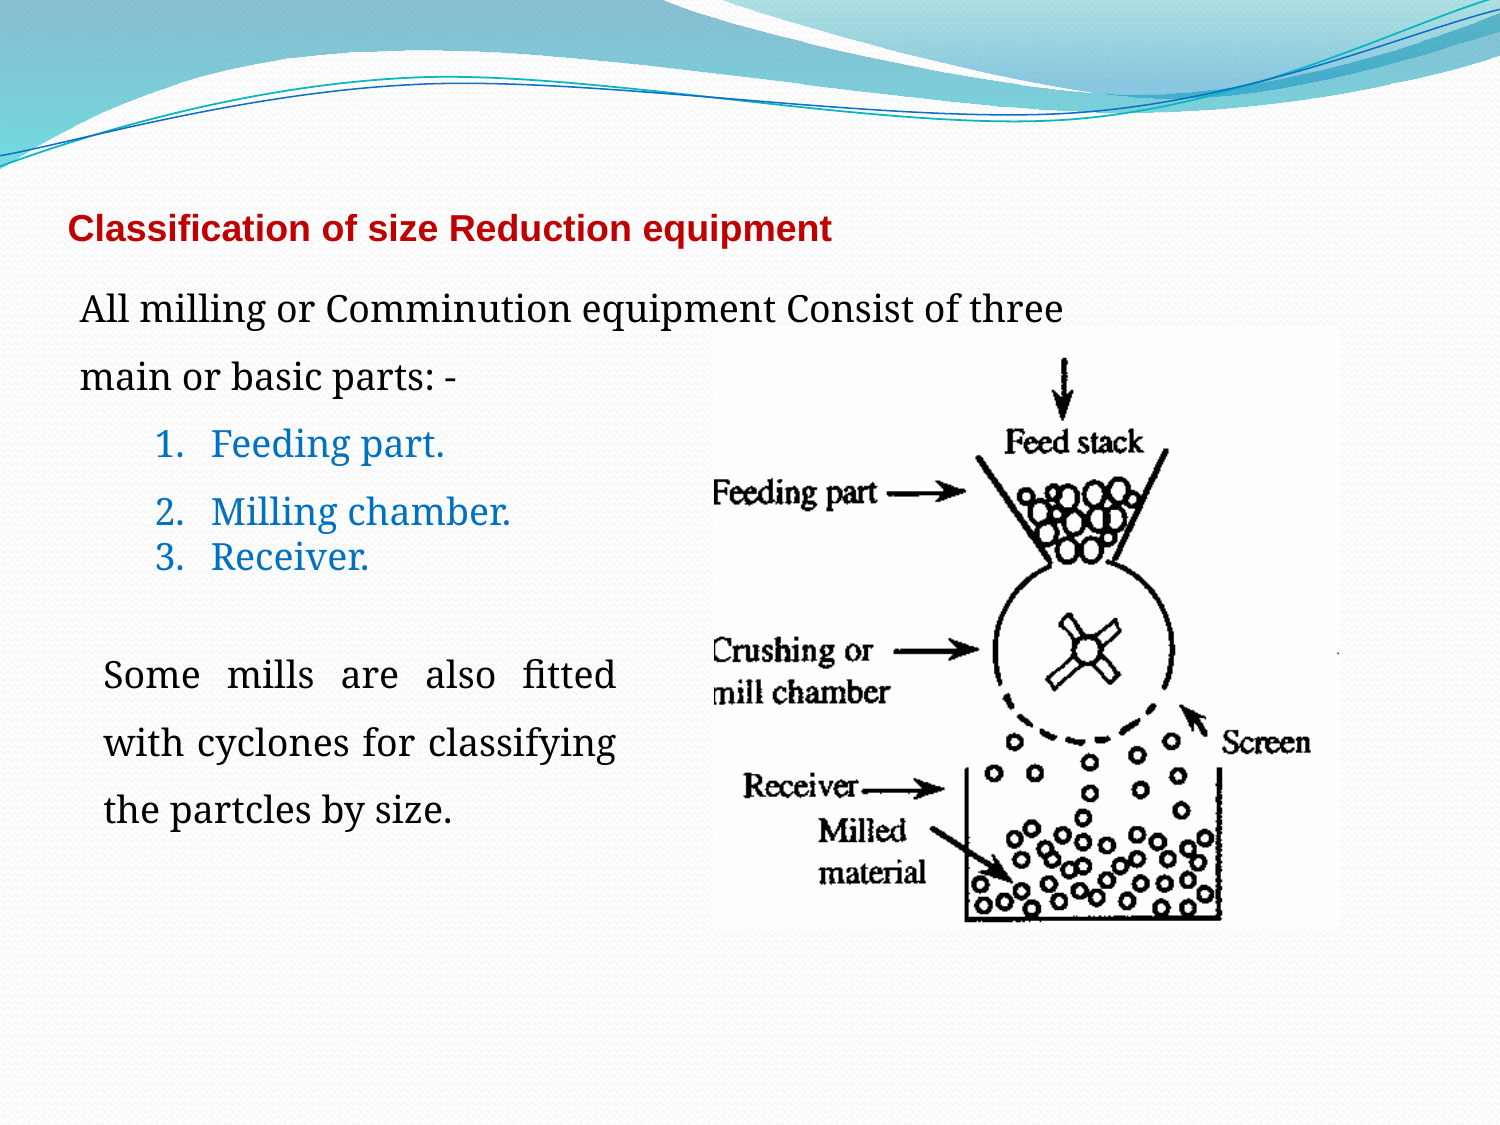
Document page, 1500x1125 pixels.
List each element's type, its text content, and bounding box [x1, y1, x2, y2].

text_box Classification of size Reduction equipment [53, 196, 1294, 256]
picture [714, 326, 1340, 929]
text_box All milling or Comminution equipment Consist of three main or basic parts: - Feeding part. Milling chamber. Receiver. [64, 255, 1128, 631]
text_box Some mills are also fitted with cyclones for classifying the partcles by size. [88, 621, 632, 907]
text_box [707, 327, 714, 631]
